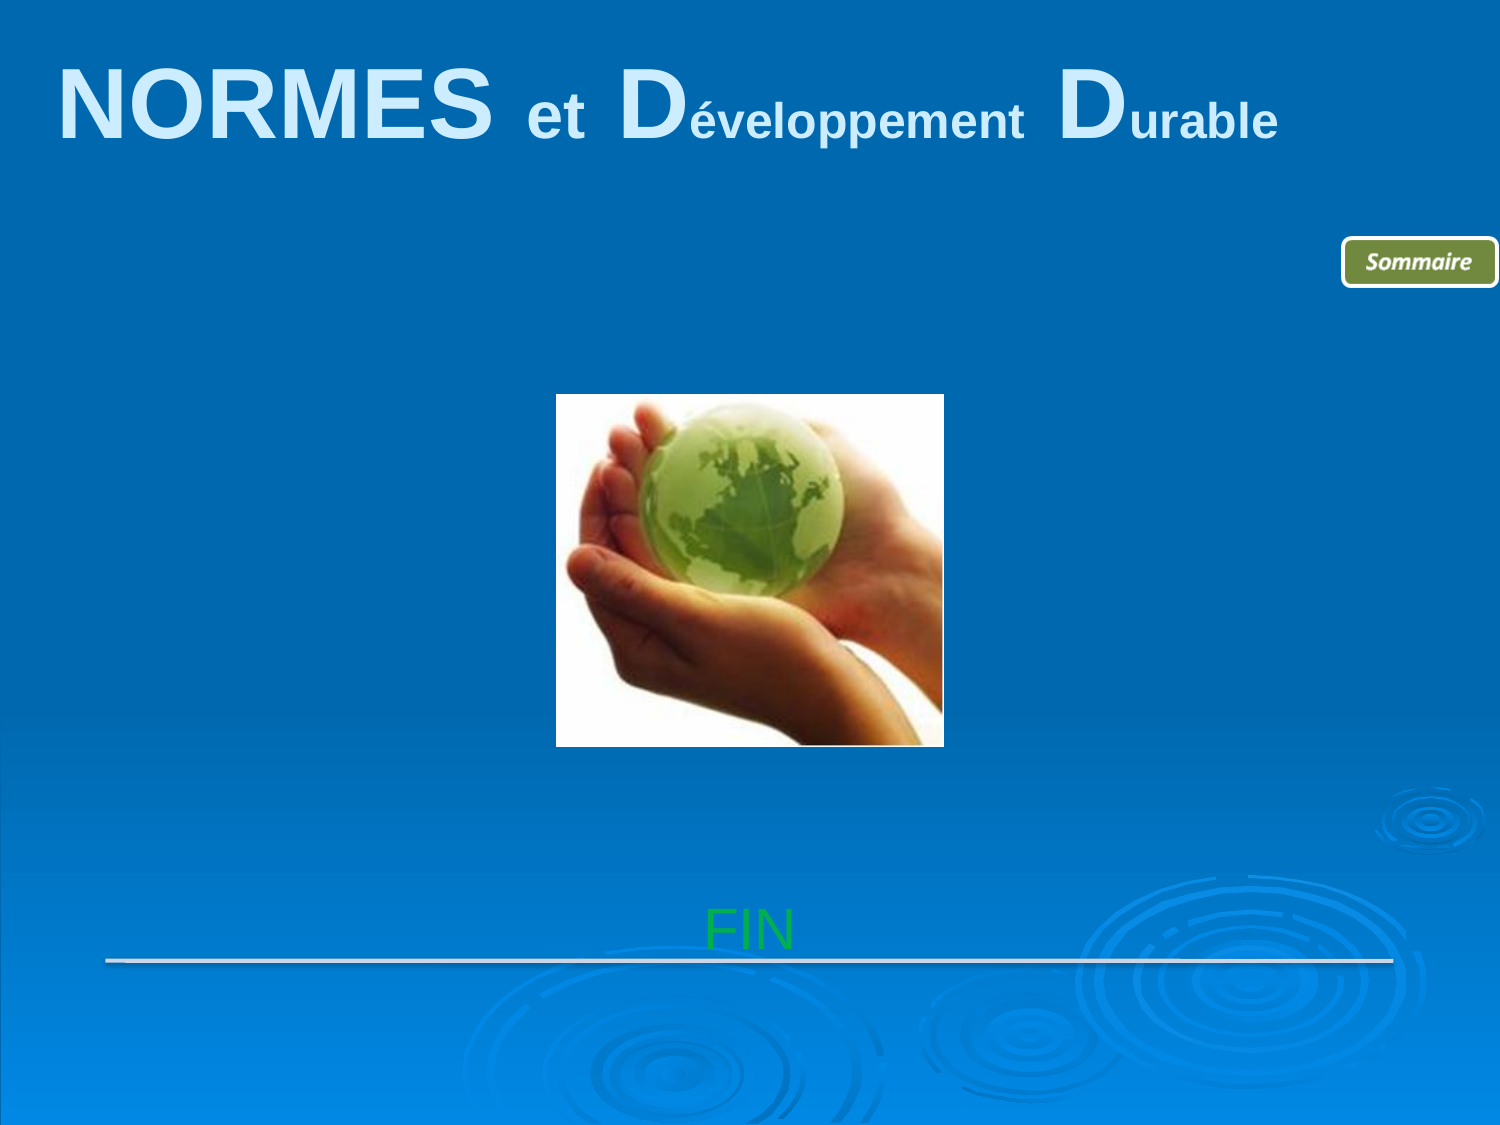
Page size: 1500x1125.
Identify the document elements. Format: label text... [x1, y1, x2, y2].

title FIN [0, 878, 1500, 973]
text_box NORMES et Développement Durable [0, 0, 1336, 187]
picture [556, 394, 944, 748]
picture [1340, 235, 1500, 289]
